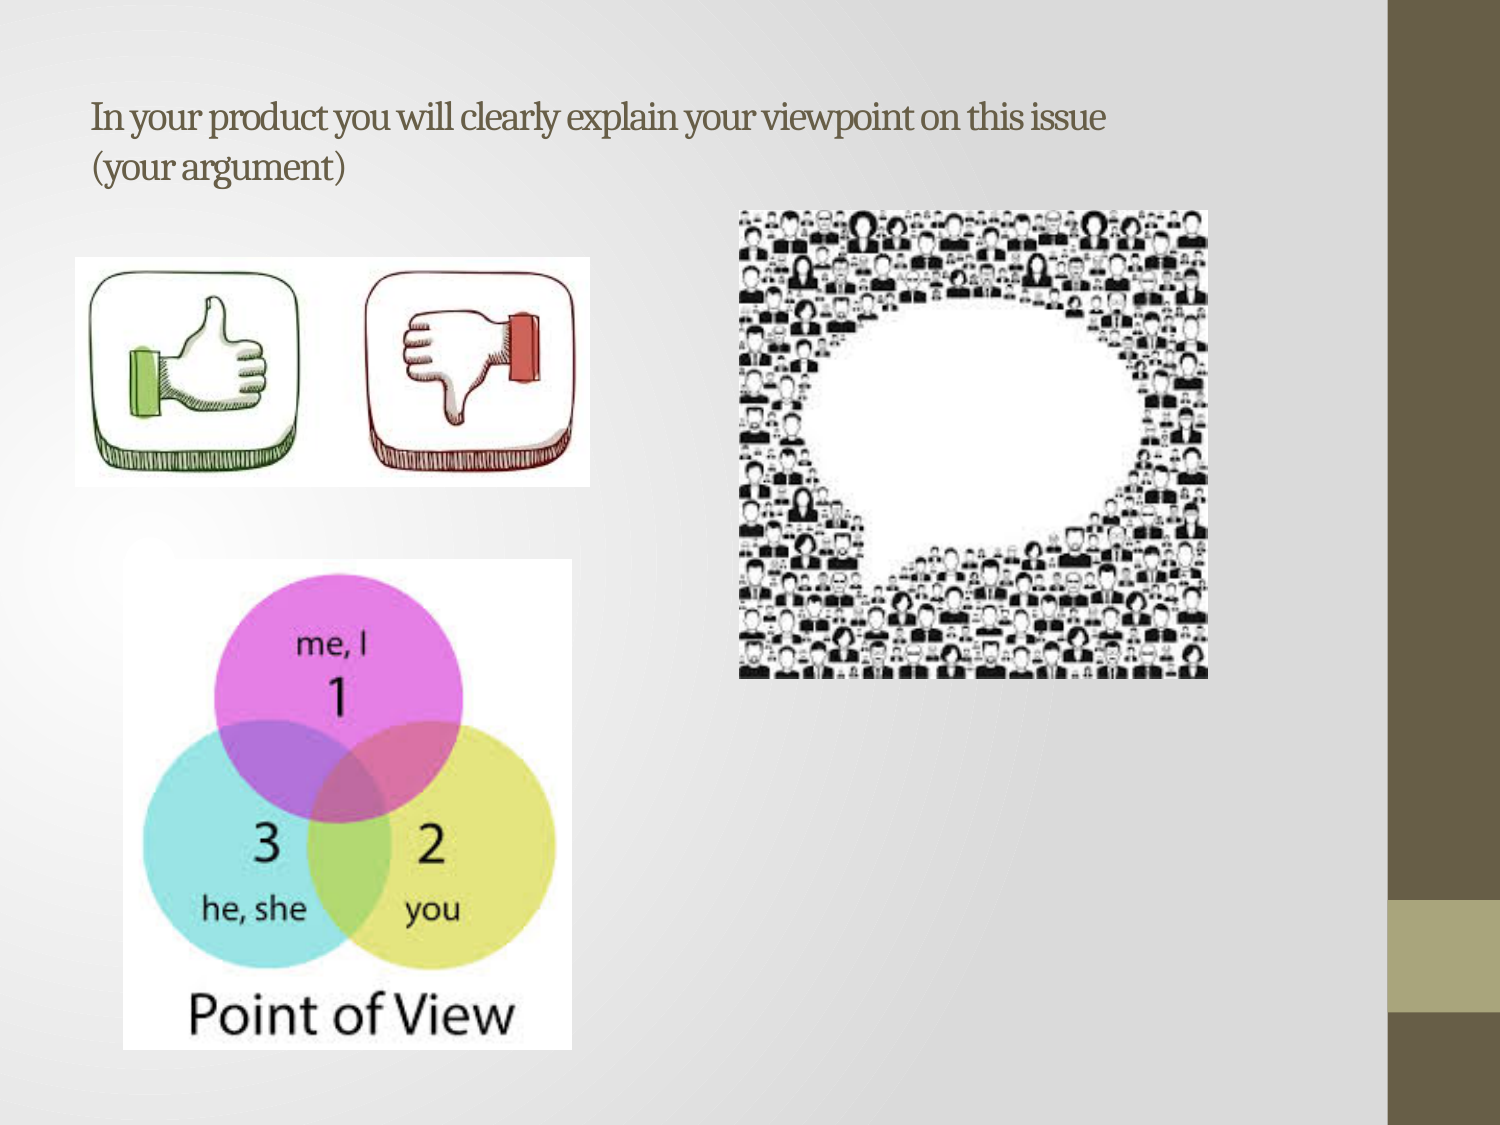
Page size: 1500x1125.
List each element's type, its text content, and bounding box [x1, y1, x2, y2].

picture [123, 559, 573, 1050]
picture [738, 209, 1209, 680]
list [74, 209, 590, 535]
title In your product you will clearly explain your viewpoint on this issue (your argument) [75, 45, 1325, 233]
